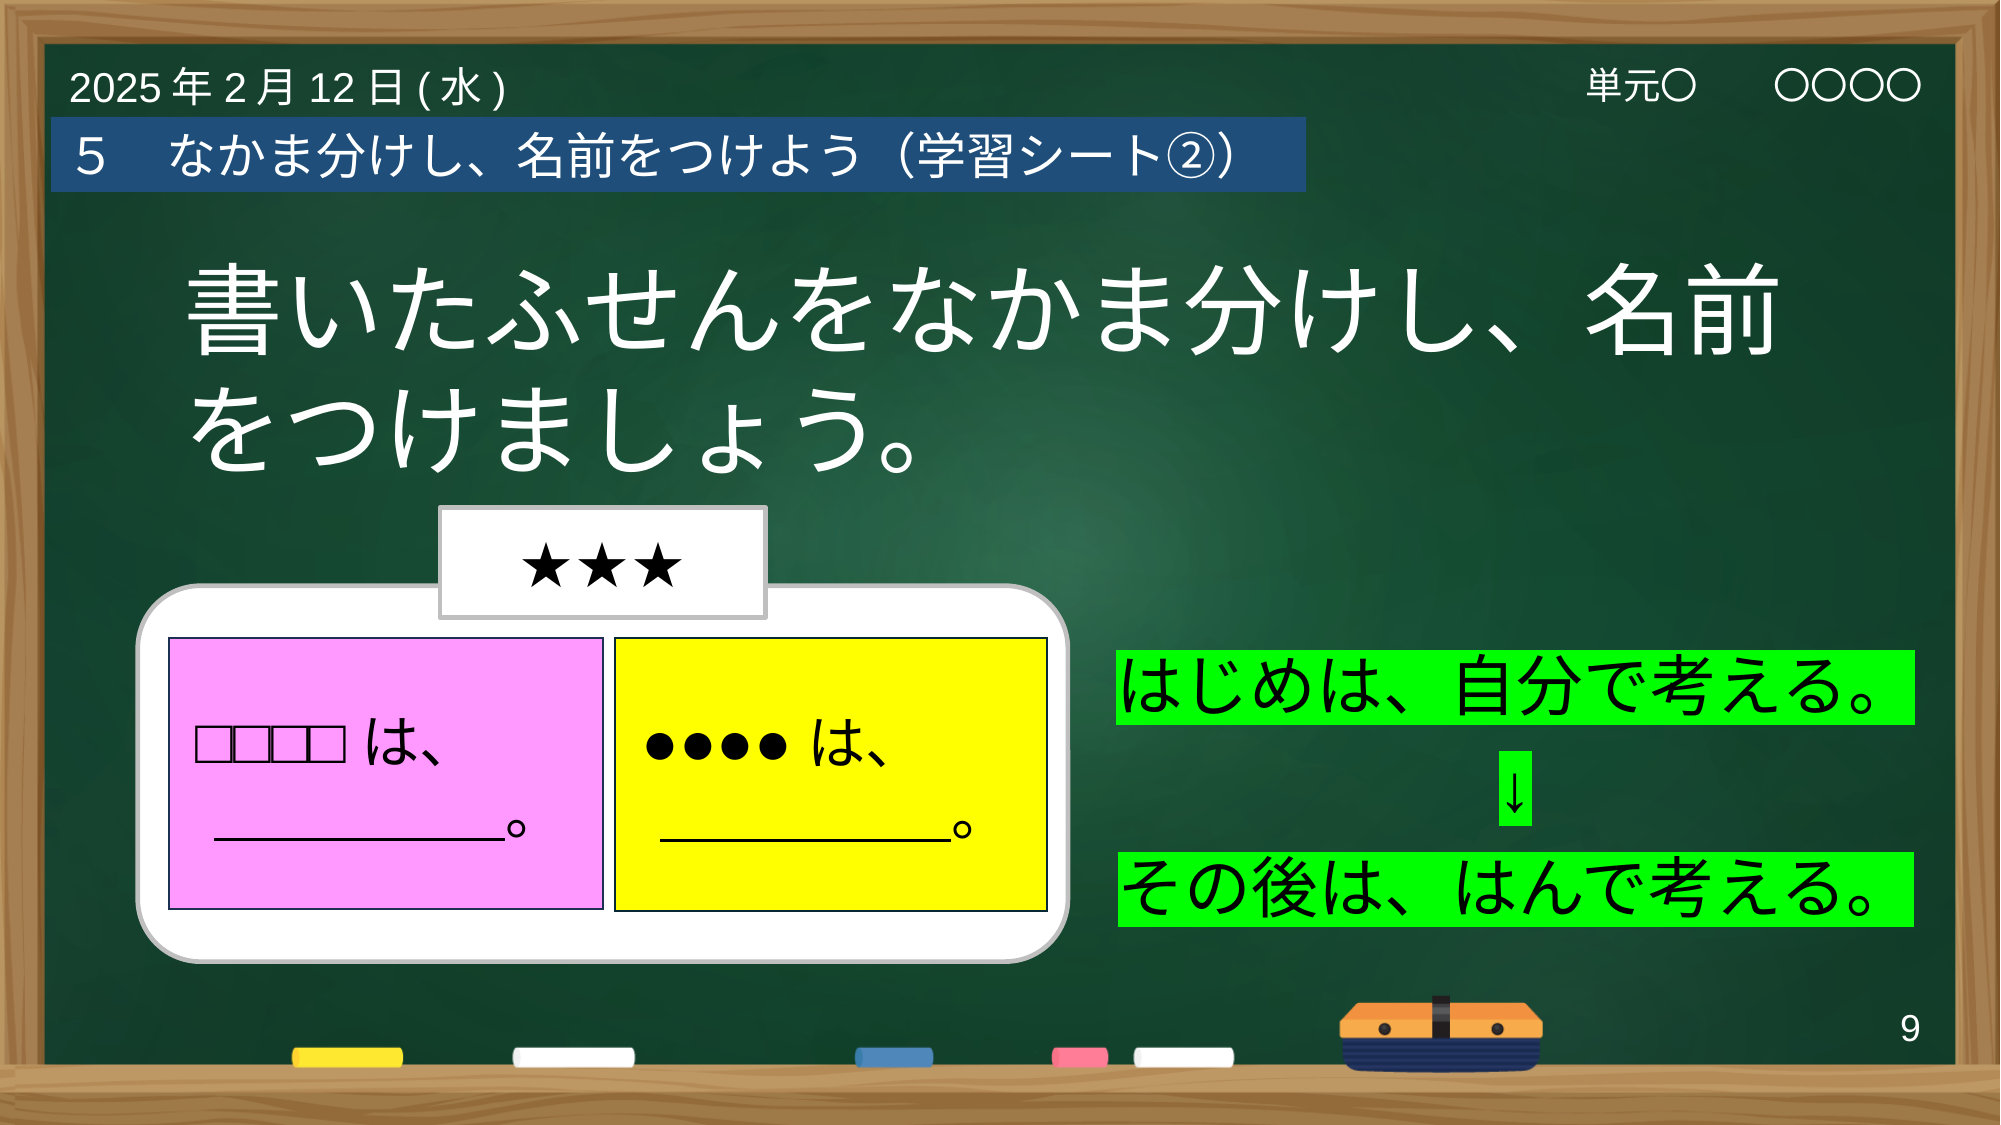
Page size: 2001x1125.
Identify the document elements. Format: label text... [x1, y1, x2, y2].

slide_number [53, 55, 537, 116]
text_box ★★★ [439, 507, 766, 618]
text_box □□□□は、 。 [169, 637, 603, 910]
list 書いたふせんをなかま分けし、名前をつけましょう。 [169, 239, 1894, 528]
picture [0, 0, 2000, 1125]
footer 単元〇 〇〇〇〇 [1333, 55, 1939, 115]
text_box ●●●●は、 。 [615, 637, 1048, 912]
text_box ５ なかま分けし、名前をつけよう（学習シート②） [51, 116, 1307, 192]
text_box [137, 585, 1067, 962]
text_box はじめは、自分で考える。 ↓ その後は、はんで考える。 [1049, 636, 1982, 991]
slide_number 9 [1705, 996, 1936, 1057]
